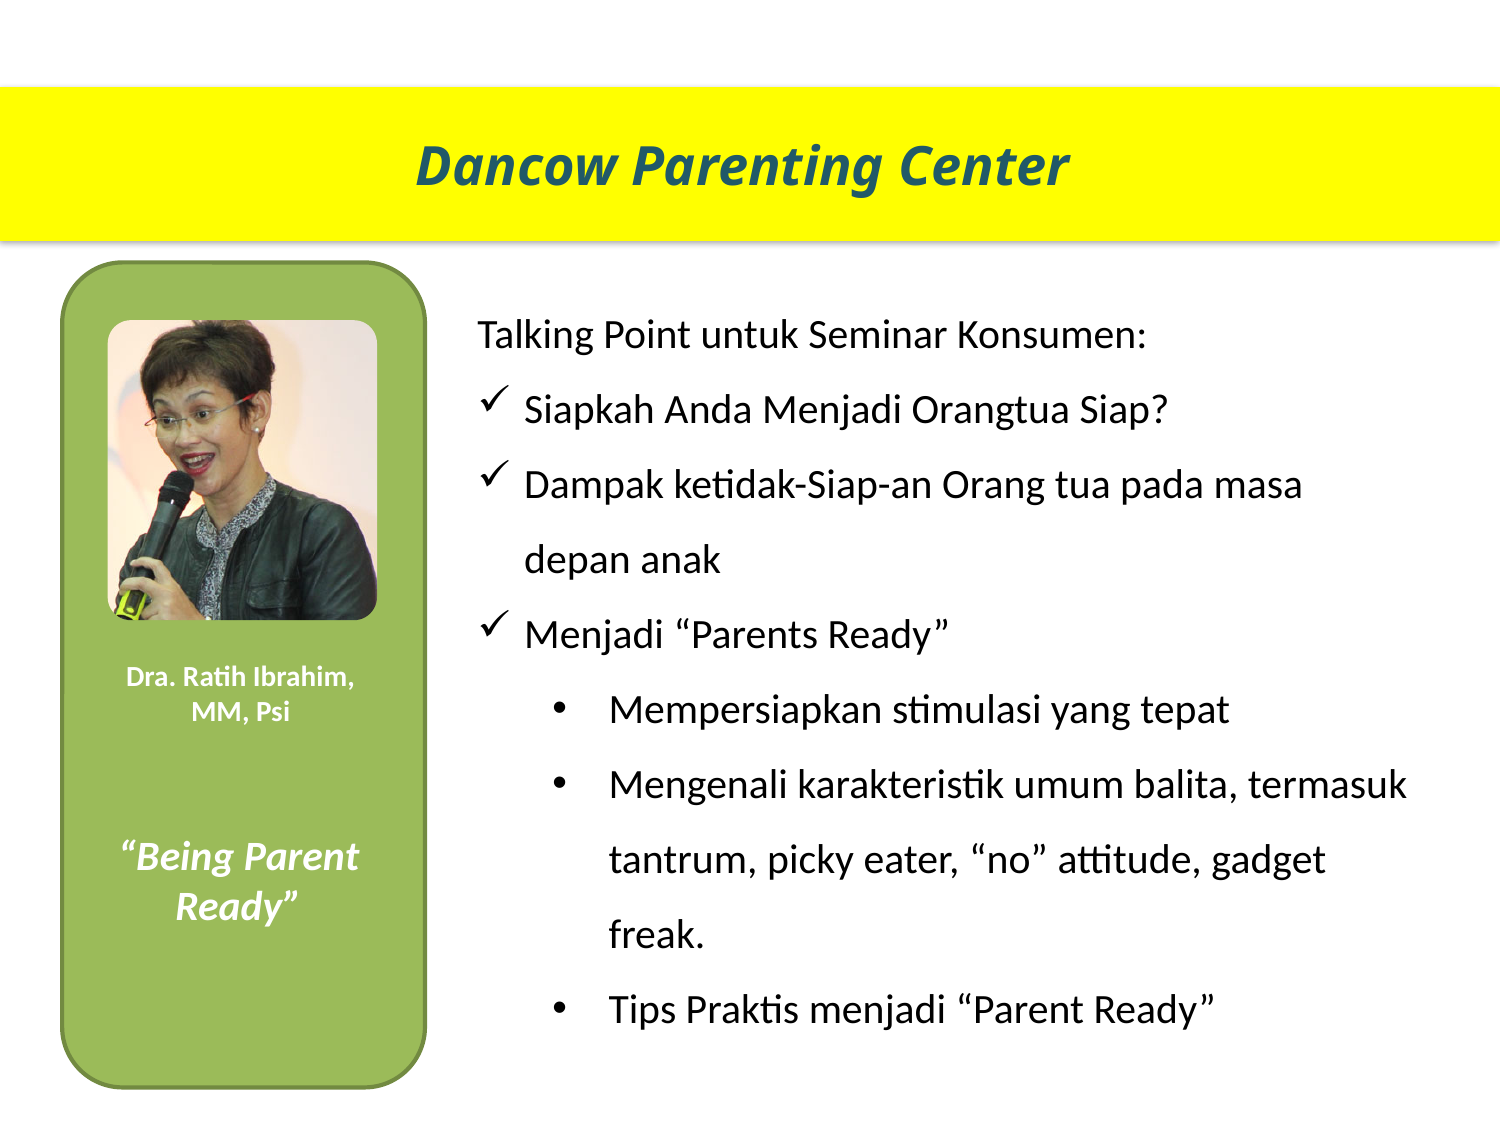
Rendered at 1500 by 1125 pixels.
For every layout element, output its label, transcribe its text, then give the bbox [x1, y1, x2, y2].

text_box Dancow Parenting Center [0, 87, 1500, 241]
text_box Dra. Ratih Ibrahim, MM, Psi [97, 649, 385, 735]
text_box [60, 260, 428, 1090]
text_box “Being Parent Ready” [69, 821, 408, 937]
text_box Talking Point untuk Seminar Konsumen: Siapkah Anda Menjadi Orangtua Siap? Dampak ketidak-Siap-an Orang tua pada masa depan anak Menjadi “Parents Ready” Mempersiapkan stimulasi yang tepat Mengenali karakteristik umum balita, termasuk tantrum, picky eater, “no” attitude, gadget freak. Tips Praktis menjadi “Parent Ready” [462, 274, 1425, 1040]
picture [107, 319, 378, 621]
